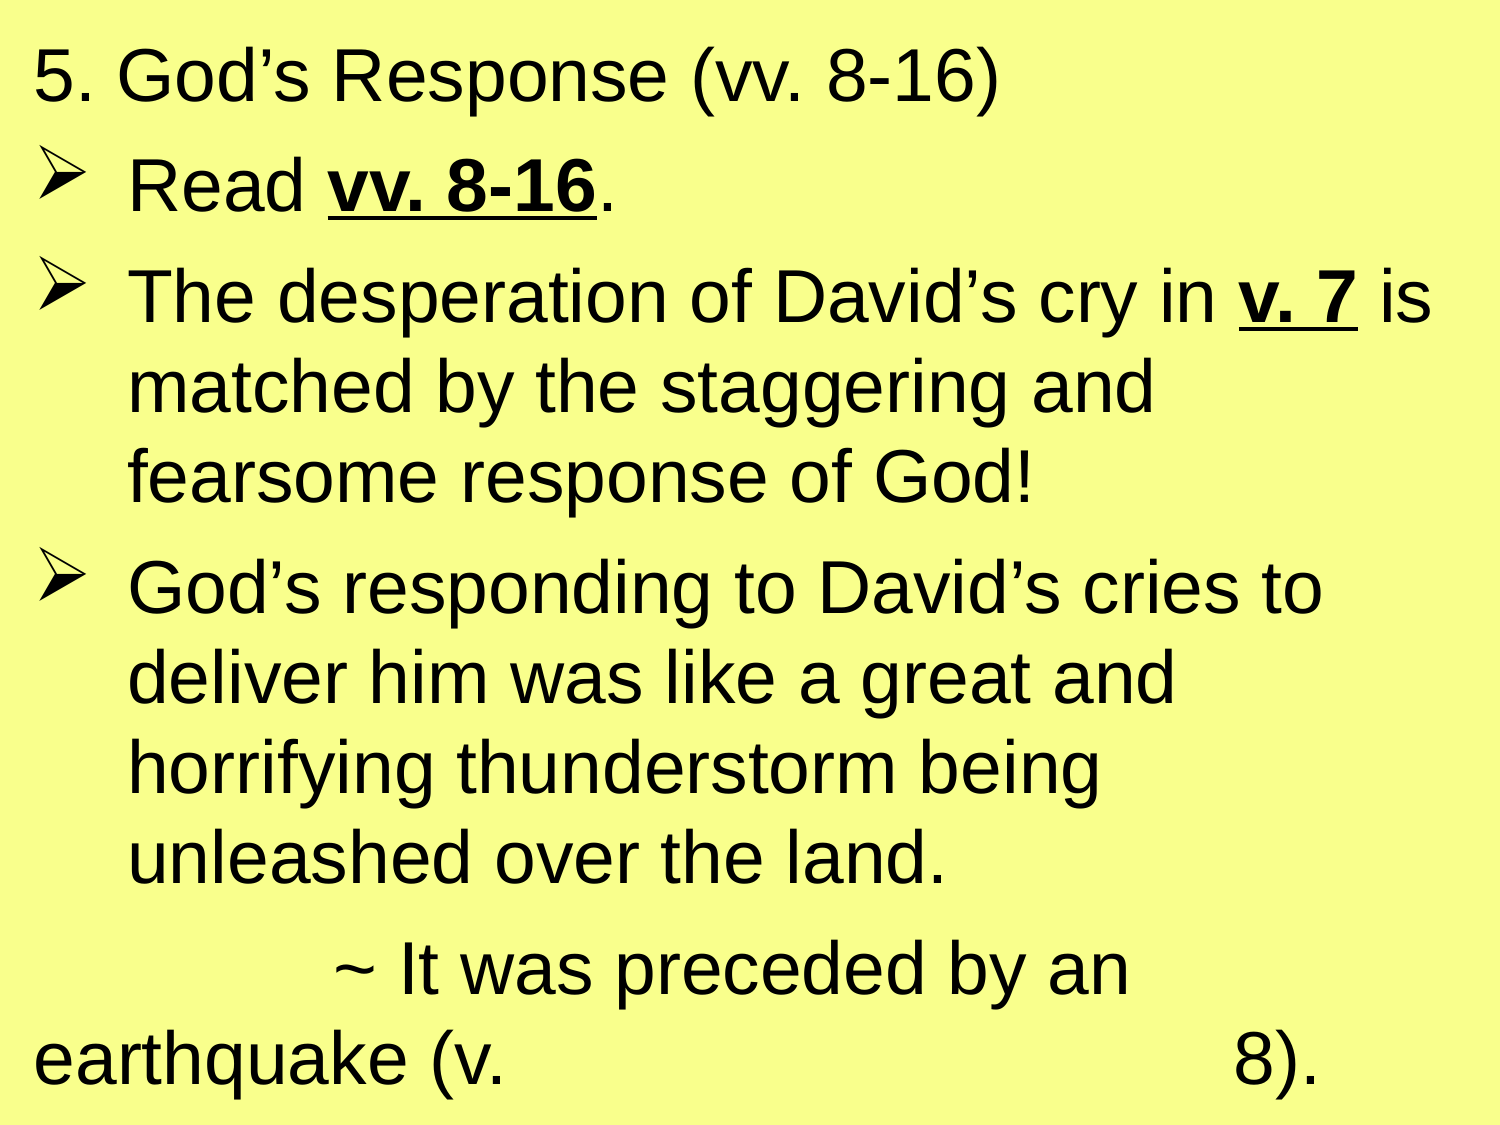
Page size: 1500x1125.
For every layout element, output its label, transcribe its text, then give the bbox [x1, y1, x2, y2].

subtitle 5. God’s Response (vv. 8-16) Read vv. 8-16. The desperation of David’s cry in v. 7 is matched by the staggering and fearsome response of God! God’s responding to David’s cries to deliver him was like a great and horrifying thunderstorm being unleashed over the land. ~ It was preceded by an earthquake (v. 8). [18, 18, 1482, 1108]
